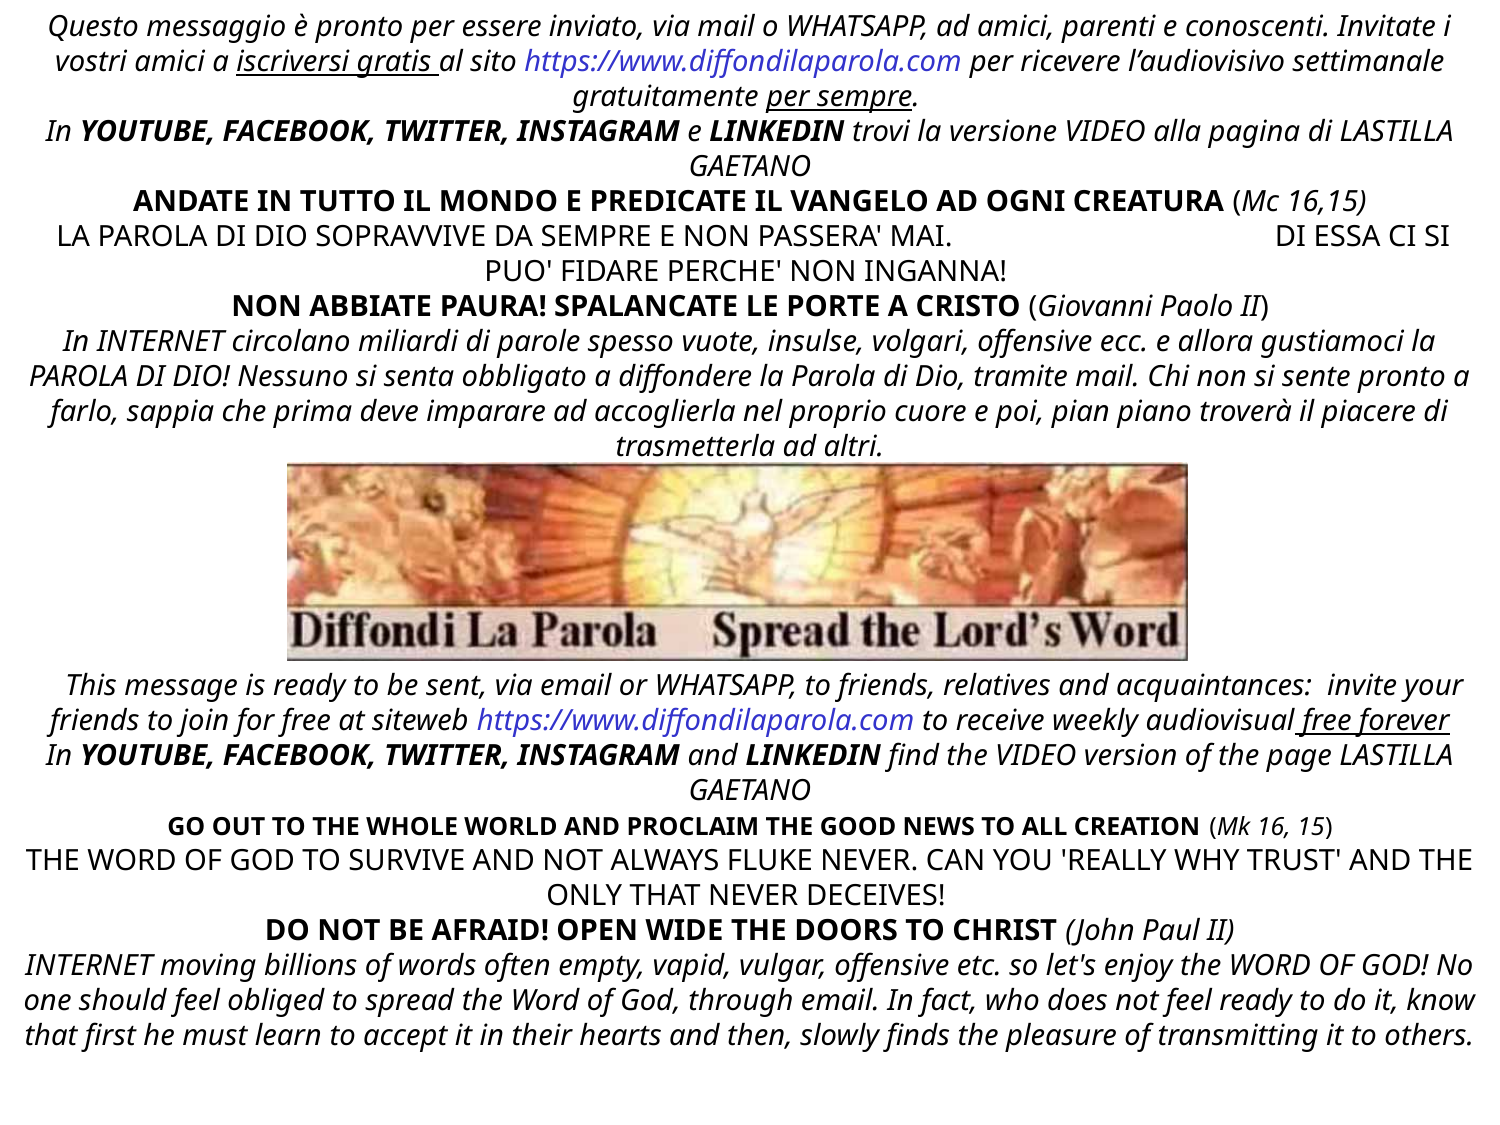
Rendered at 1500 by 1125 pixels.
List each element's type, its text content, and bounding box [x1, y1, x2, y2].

text_box Questo messaggio è pronto per essere inviato, via mail o WHATSAPP, ad amici, parenti e conoscenti. Invitate i vostri amici a iscriversi gratis al sito https://www.diffondilaparola.com per ricevere l’audiovisivo settimanale gratuitamente per sempre. In YOUTUBE, FACEBOOK, TWITTER, INSTAGRAM e LINKEDIN trovi la versione VIDEO alla pagina di LASTILLA GAETANO ANDATE IN TUTTO IL MONDO E PREDICATE IL VANGELO AD OGNI CREATURA (Mc 16,15) LA PAROLA DI DIO SOPRAVVIVE DA SEMPRE E NON PASSERA' MAI. DI ESSA CI SI PUO' FIDARE PERCHE' NON INGANNA! NON ABBIATE PAURA! SPALANCATE LE PORTE A CRISTO (Giovanni Paolo II) In INTERNET circolano miliardi di parole spesso vuote, insulse, volgari, offensive ecc. e allora gustiamoci la PAROLA DI DIO! Nessuno si senta obbligato a diffondere la Parola di Dio, tramite mail. Chi non si sente pronto a farlo, sappia che prima deve imparare ad accoglierla nel proprio cuore e poi, pian piano troverà il piacere di trasmetterla ad altri. This message is ready to be sent, via email or WHATSAPP, to friends, relatives and acquaintances: invite your friends to join for free at siteweb https://www.diffondilaparola.com to receive weekly audiovisual free forever In YOUTUBE, FACEBOOK, TWITTER, INSTAGRAM and LINKEDIN find the VIDEO version of the page LASTILLA GAETANO GO OUT TO THE WHOLE WORLD AND PROCLAIM THE GOOD NEWS TO ALL CREATION (Mk 16, 15) THE WORD OF GOD TO SURVIVE AND NOT ALWAYS FLUKE NEVER. CAN YOU 'REALLY WHY TRUST' AND THE ONLY THAT NEVER DECEIVES! DO NOT BE AFRAID! OPEN WIDE THE DOORS TO CHRIST (John Paul II) INTERNET moving billions of words often empty, vapid, vulgar, offensive etc. so let's enjoy the WORD OF GOD! No one should feel obliged to spread the Word of God, through email. In fact, who does not feel ready to do it, know that first he must learn to accept it in their hearts and then, slowly finds the pleasure of transmitting it to others. [0, 0, 1500, 1059]
picture [287, 462, 1188, 661]
